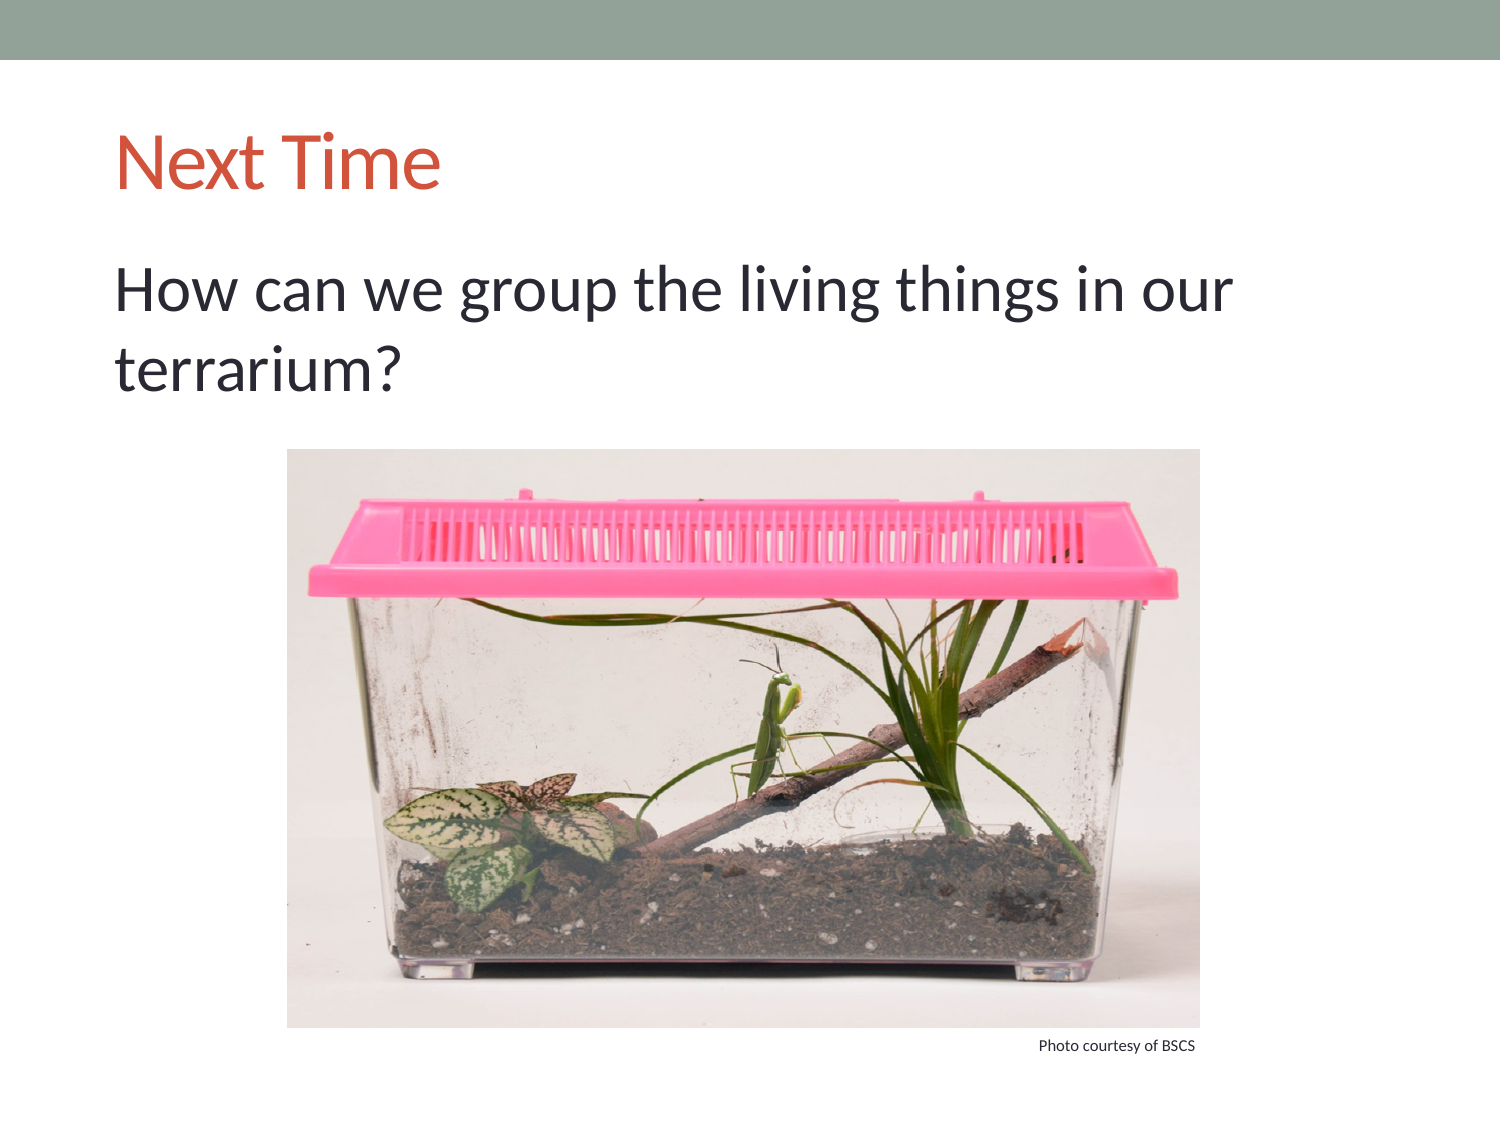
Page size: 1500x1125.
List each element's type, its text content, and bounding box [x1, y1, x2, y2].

text_box Photo courtesy of BSCS [1024, 1027, 1211, 1063]
picture [287, 449, 1201, 1028]
title Next Time [99, 75, 1438, 238]
list How can we group the living things in our terrarium? [99, 237, 1425, 1025]
